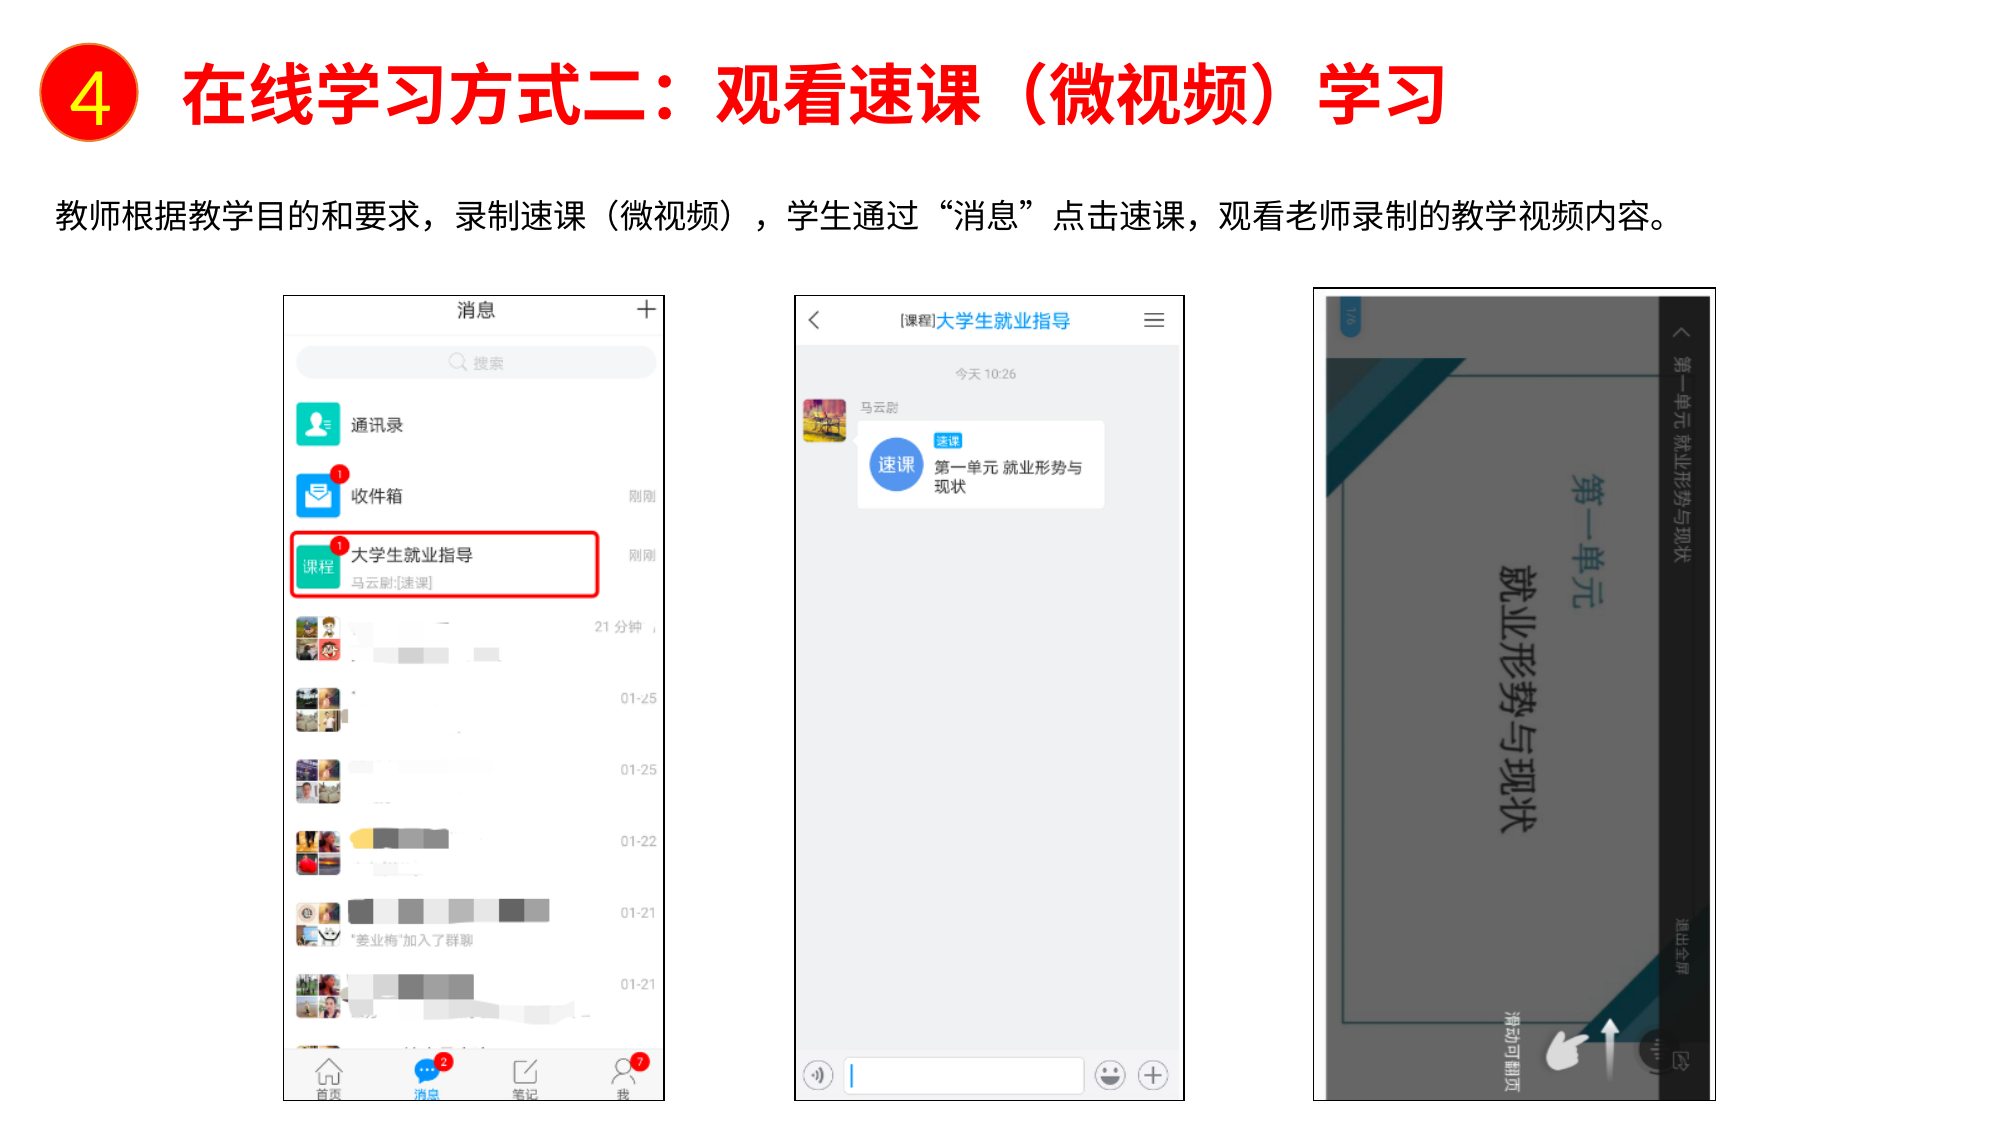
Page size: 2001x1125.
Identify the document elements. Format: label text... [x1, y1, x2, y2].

text_box 在线学习方式二：观看速课（微视频）学习 [166, 45, 1465, 140]
picture [1314, 288, 1715, 1100]
picture [284, 296, 664, 1100]
title 教师根据教学目的和要求，录制速课（微视频），学生通过“消息”点击速课，观看老师录制的教学视频内容。 [40, 140, 1840, 269]
text_box 4 [39, 42, 139, 142]
picture [795, 296, 1184, 1100]
